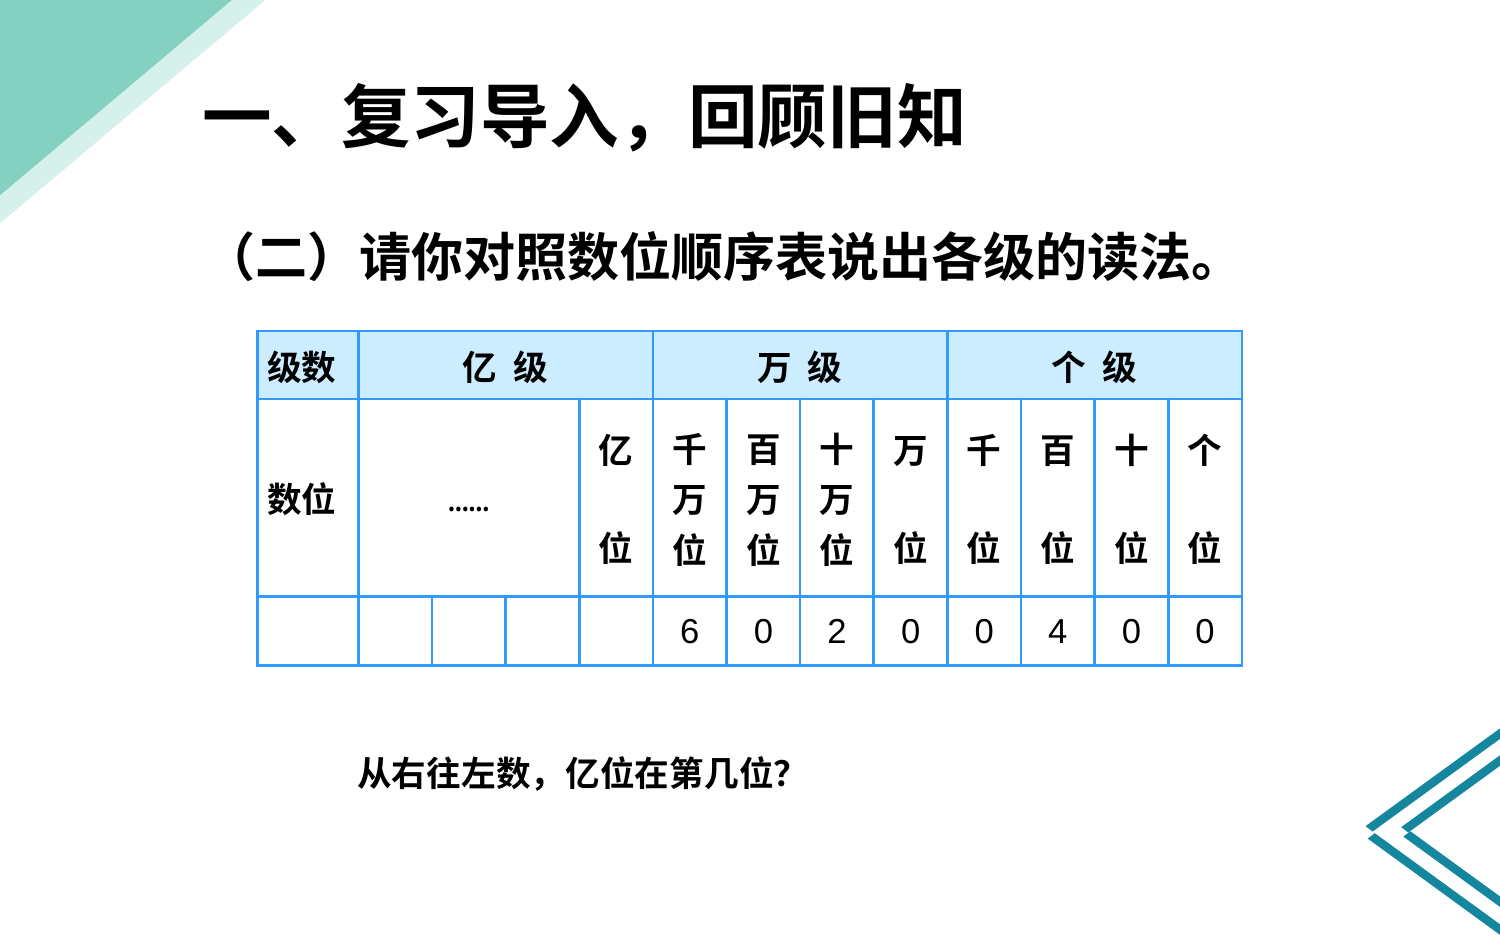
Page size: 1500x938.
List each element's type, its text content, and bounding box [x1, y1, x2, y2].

text_box （二）请你对照数位顺序表说出各级的读法。 [189, 216, 1302, 294]
table_cell 0 [949, 598, 1020, 664]
table_cell 0 [728, 598, 799, 664]
table_cell 百 万 位 [728, 400, 799, 595]
table_cell [360, 598, 431, 664]
table_cell 4 [1022, 598, 1093, 664]
table_cell 十 位 [1096, 400, 1167, 595]
table_cell 6 [654, 598, 725, 664]
table_cell 万 位 [875, 400, 946, 595]
table_header 个 级 [949, 332, 1241, 398]
table_cell [581, 598, 652, 664]
table_cell 亿 位 [581, 400, 652, 595]
table_header 万 级 [654, 332, 946, 398]
table_cell 2 [801, 598, 872, 664]
table_cell 0 [875, 598, 946, 664]
table_cell 0 [1096, 598, 1167, 664]
table_cell [507, 598, 578, 664]
table_cell [433, 598, 504, 664]
text_box 从右往左数，亿位在第几位？ [326, 744, 1144, 801]
table_cell 千 万 位 [654, 400, 725, 595]
table_cell …… [360, 400, 578, 595]
text_box 一、复习导入，回顾旧知 [187, 56, 1066, 174]
table_cell 十 万 位 [801, 400, 872, 595]
table_cell 0 [1170, 598, 1241, 664]
table_cell 数位 [259, 400, 357, 595]
table_cell 个 位 [1170, 400, 1241, 595]
table_cell [259, 598, 357, 664]
table_cell 千 位 [949, 400, 1020, 595]
table_header 亿 级 [360, 332, 652, 398]
table_header 级数 [259, 332, 357, 398]
table_cell 百 位 [1022, 400, 1093, 595]
